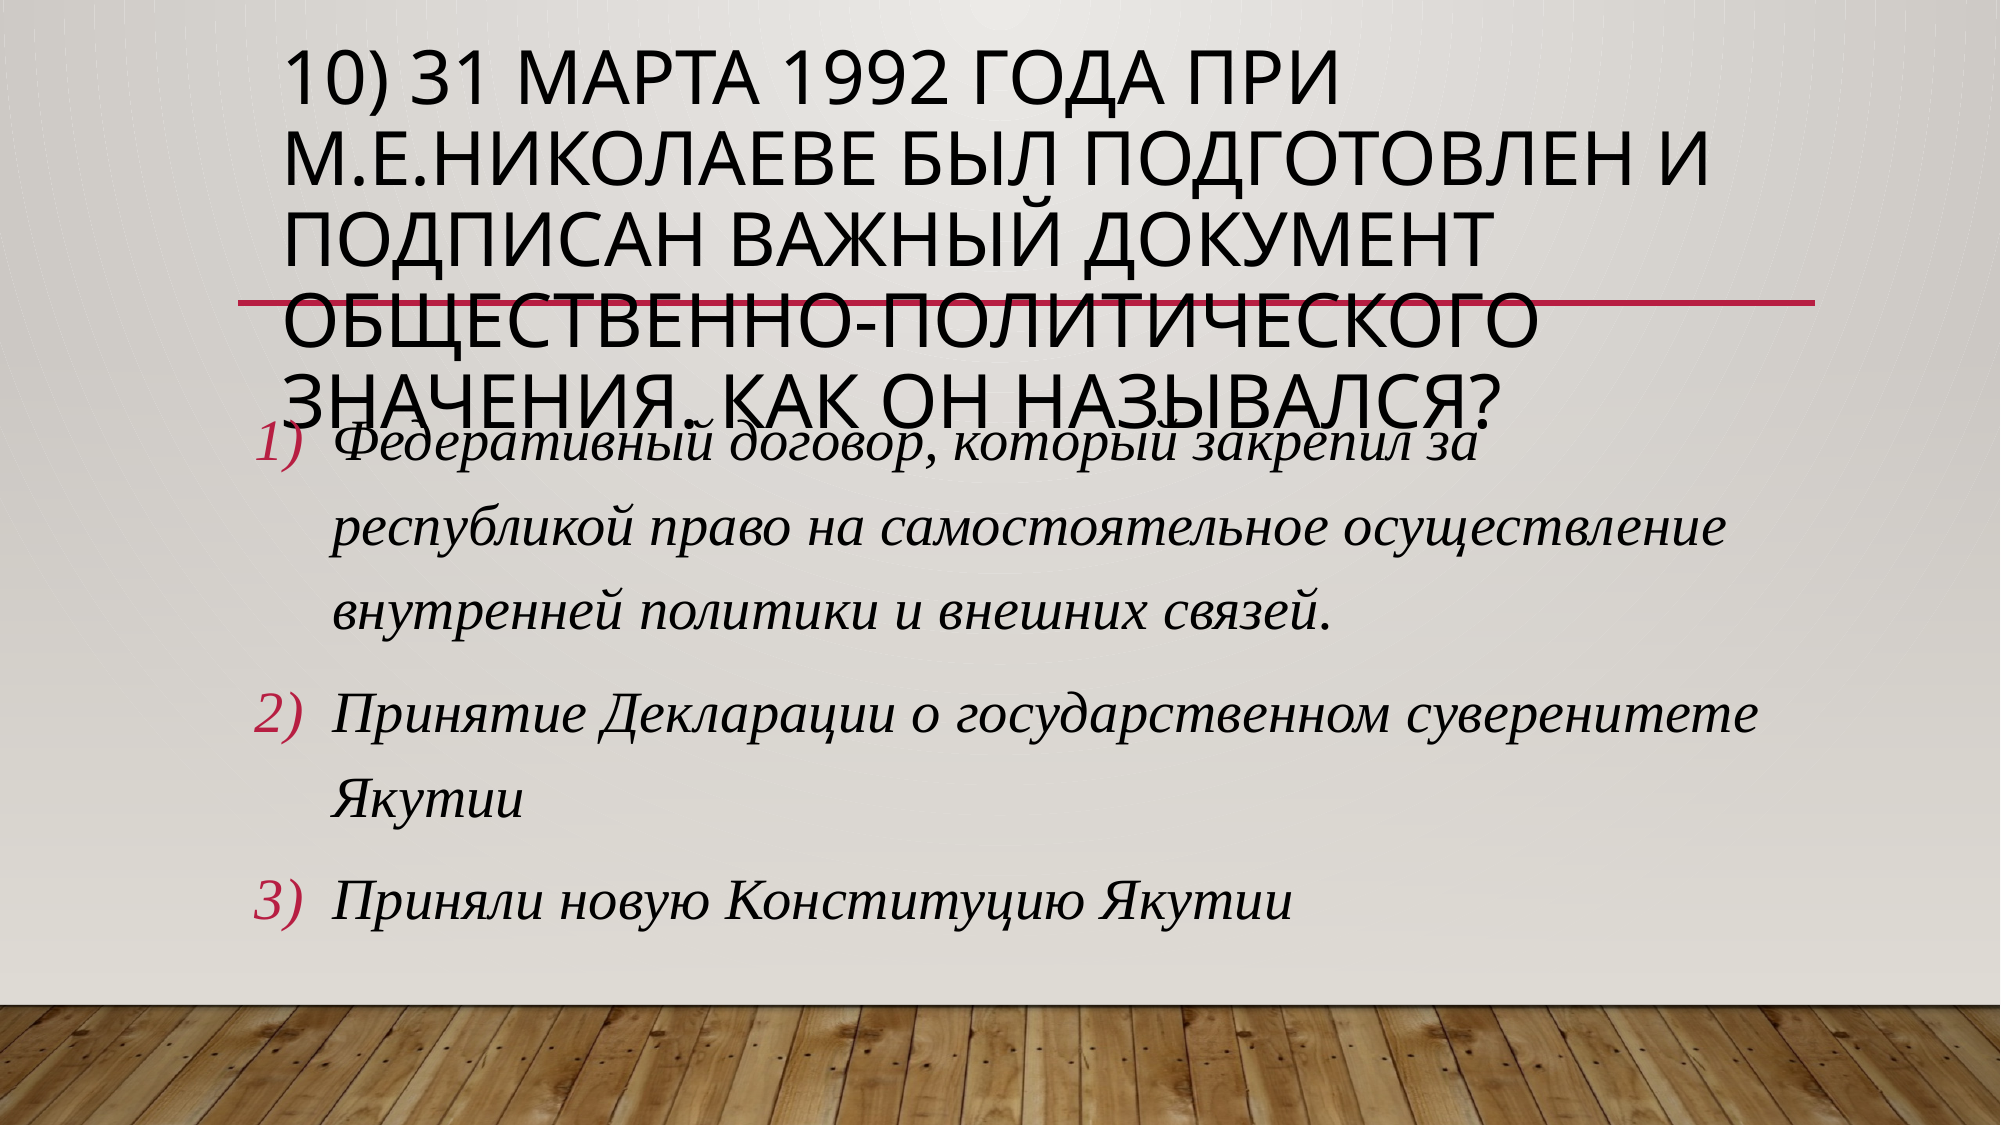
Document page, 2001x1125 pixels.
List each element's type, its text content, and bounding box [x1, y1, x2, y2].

list Федеративный договор, который закрепил за республикой право на самостоятельное осуществление внутренней политики и внешних связей. Принятие Декларации о государственном суверенитете Якутии Приняли новую Конституцию Якутии [239, 380, 1816, 947]
picture [0, 1005, 2000, 1125]
title 10) 31 марта 1992 года при м.Е.Николаеве был подготовлен и подписан важный документ общественно-политического значения. Как он назывался? [266, 32, 1842, 205]
